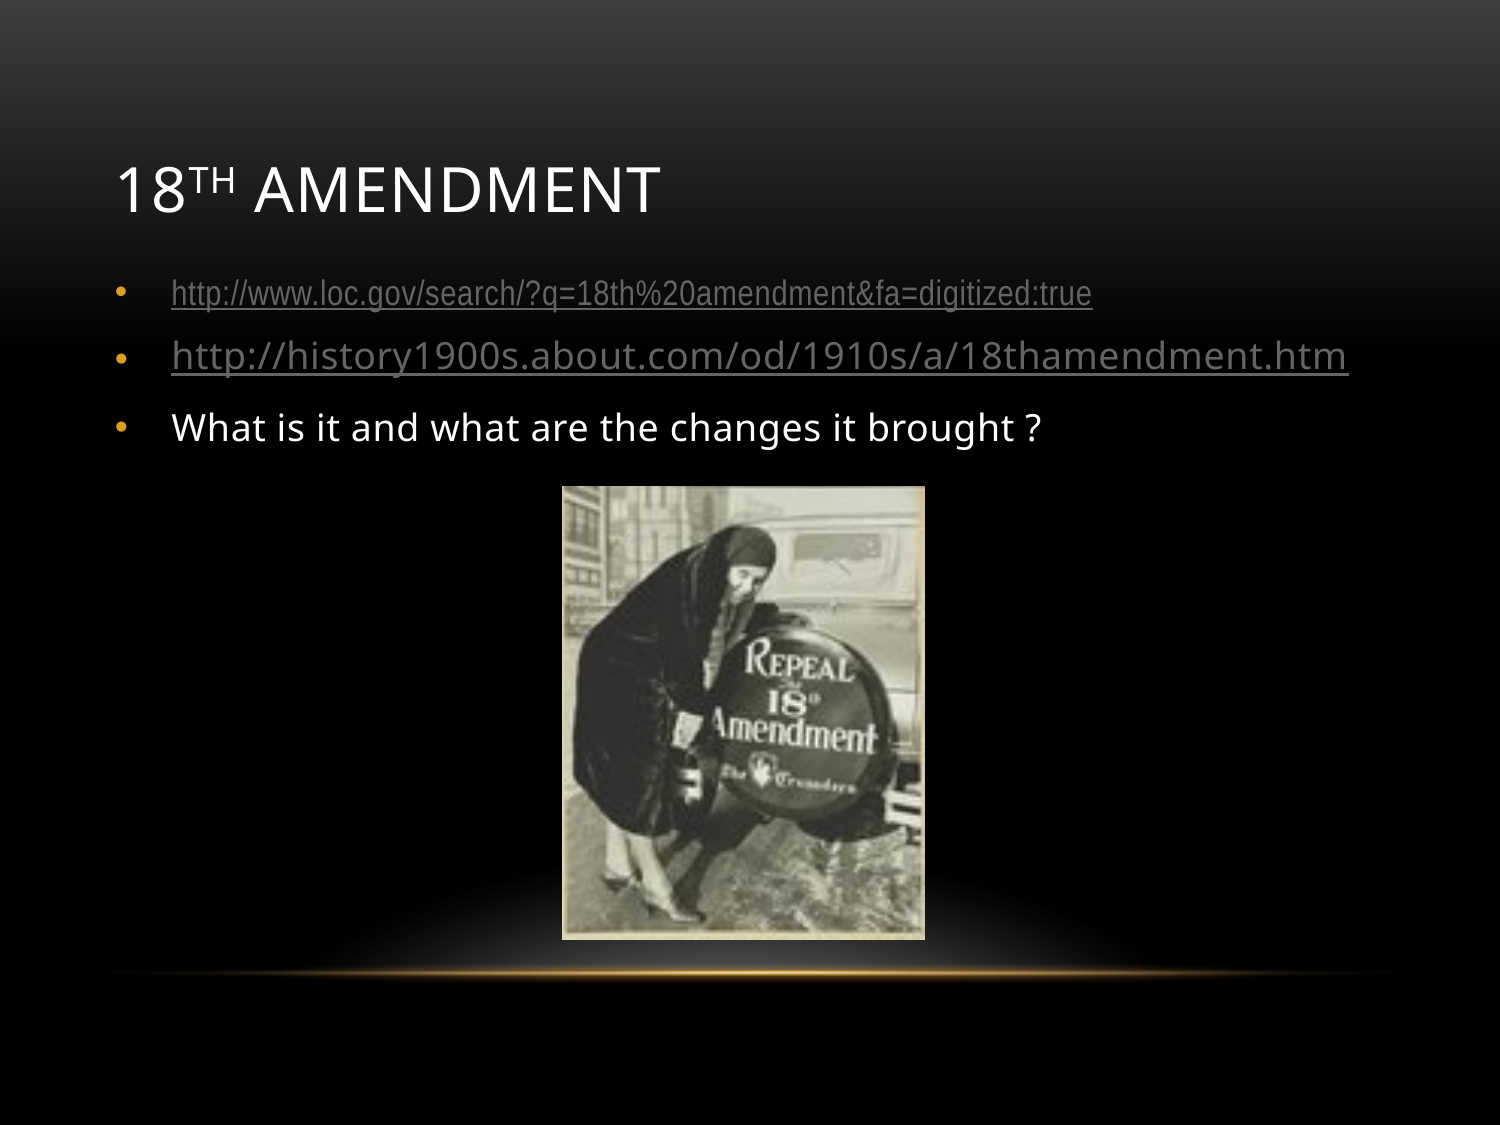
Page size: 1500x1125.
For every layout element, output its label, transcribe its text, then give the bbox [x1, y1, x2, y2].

list http://www.loc.gov/search/?q=18th%20amendment&fa=digitized:true http://history1900s.about.com/od/1910s/a/18thamendment.htm What is it and what are the changes it brought ? [99, 262, 1400, 938]
title 18th Amendment [99, 45, 1400, 233]
picture [0, 0, 1500, 1125]
